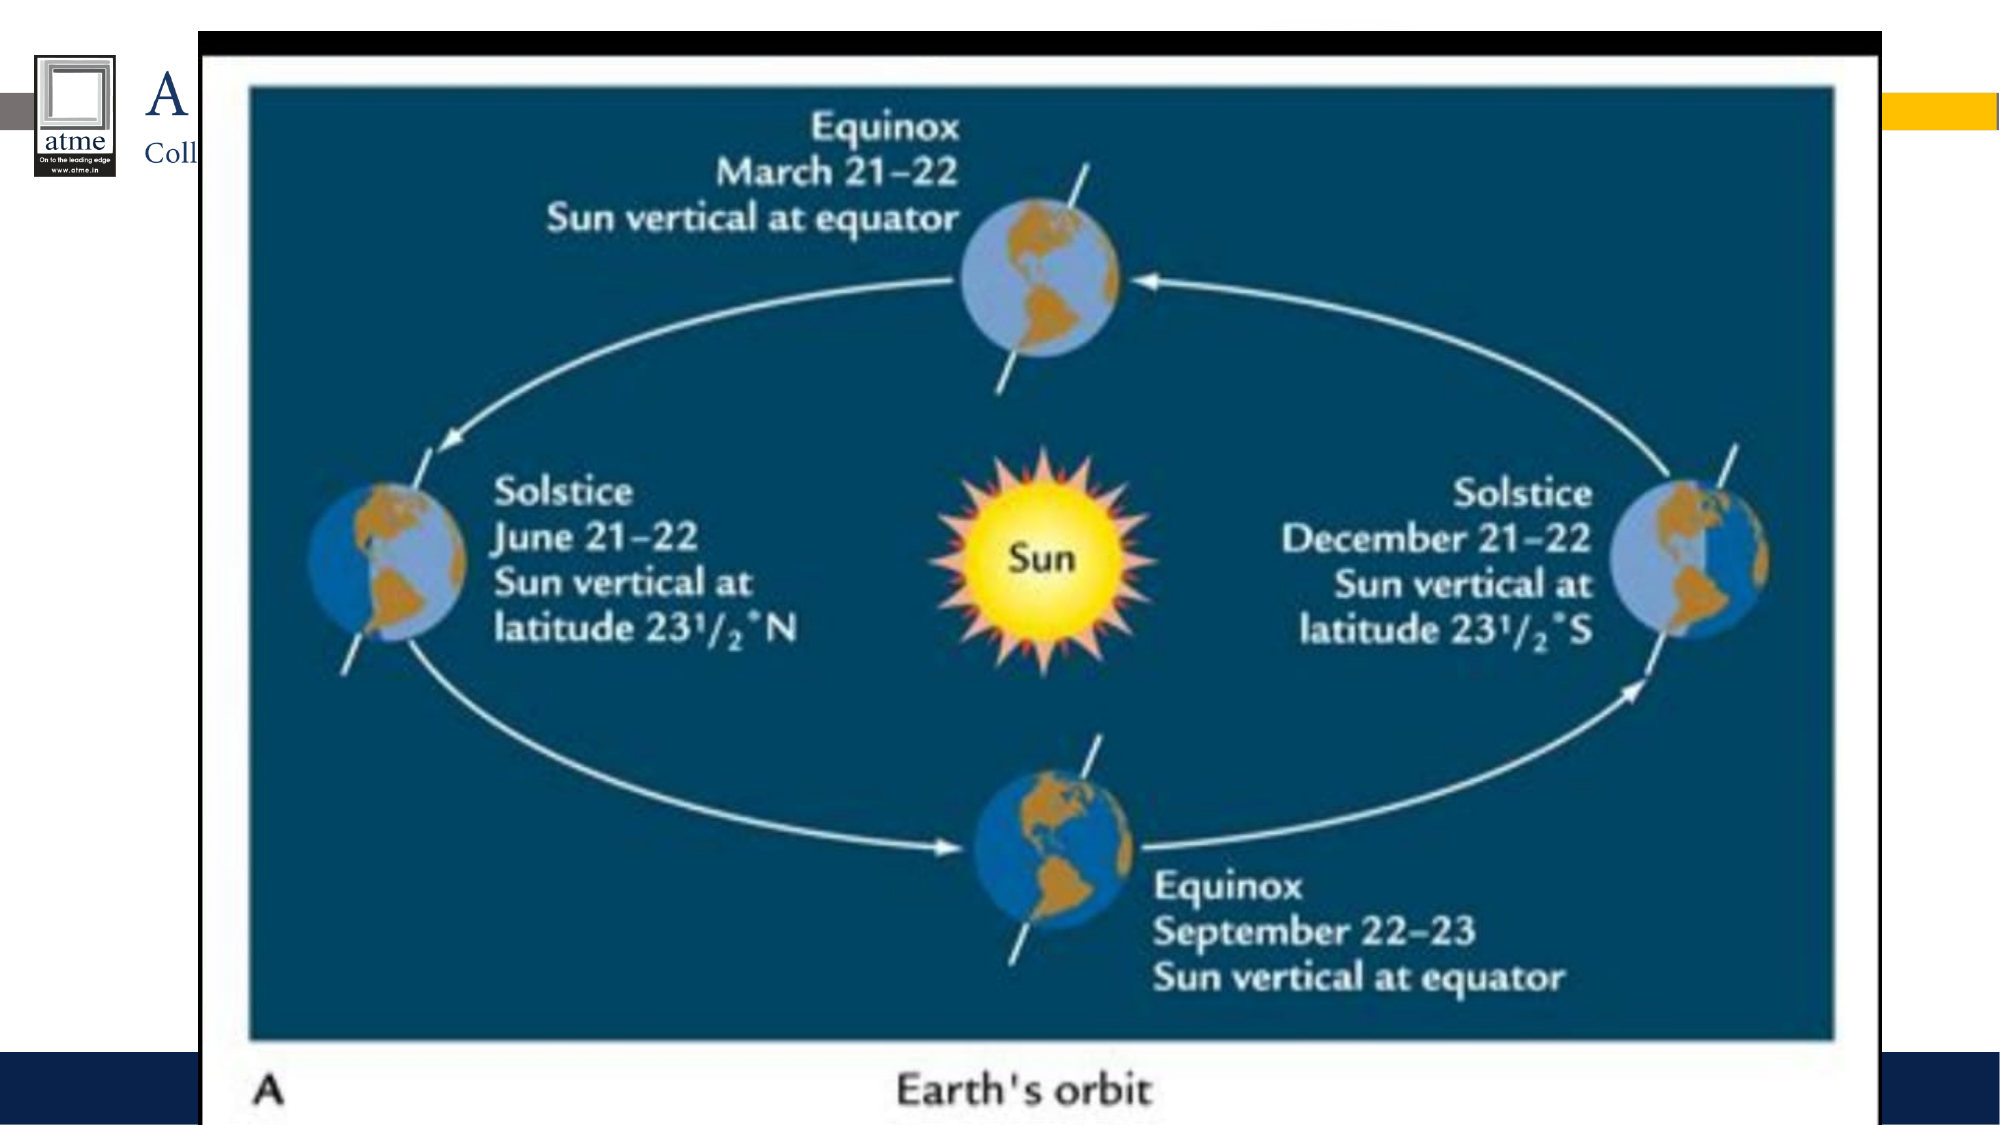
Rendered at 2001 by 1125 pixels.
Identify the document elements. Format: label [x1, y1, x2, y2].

picture [0, 1052, 198, 1125]
list [198, 31, 1882, 1125]
picture [1882, 1052, 2000, 1125]
picture [34, 55, 198, 177]
